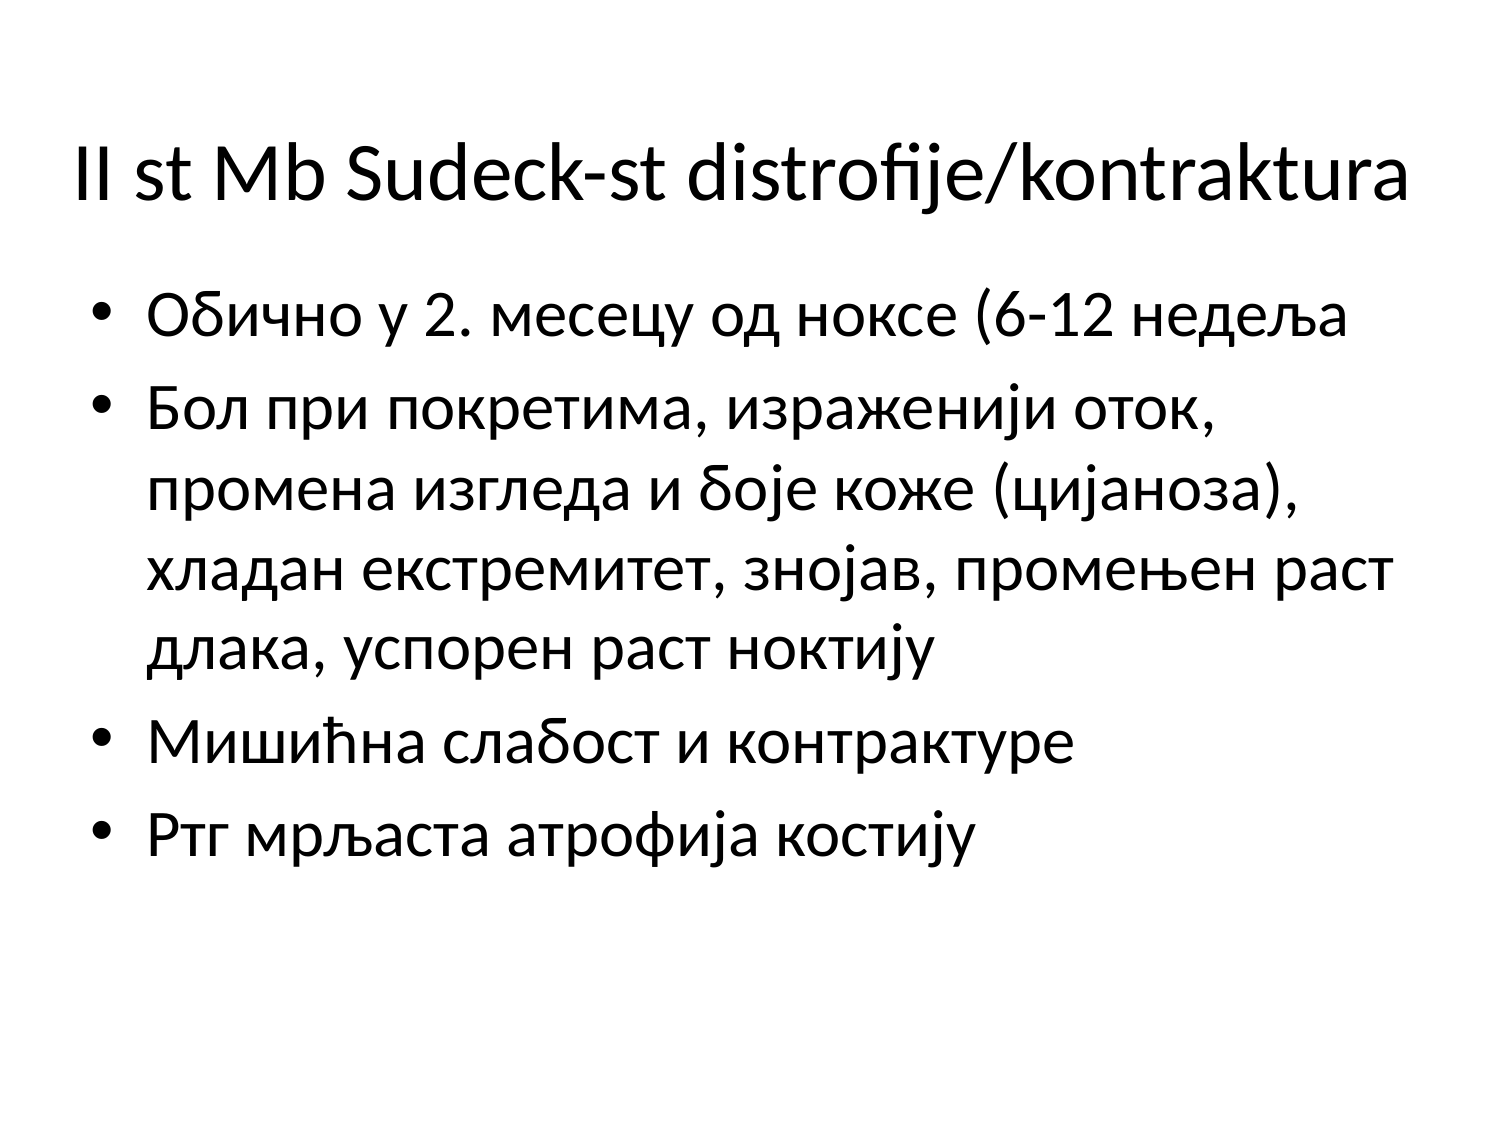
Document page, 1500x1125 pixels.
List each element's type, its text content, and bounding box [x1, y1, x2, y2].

title II st Mb Sudeck-st distrofije/kontraktura [23, 99, 1463, 235]
list Обично у 2. месецу од ноксе (6-12 недеља Бол при покретима, израженији оток, промена изгледа и боје коже (цијаноза), хладан екстремитет, знојав, промењен раст длака, успорен раст ноктију Мишићна слабост и контрактуре Ртг мрљаста атрофија костију [75, 262, 1425, 1005]
